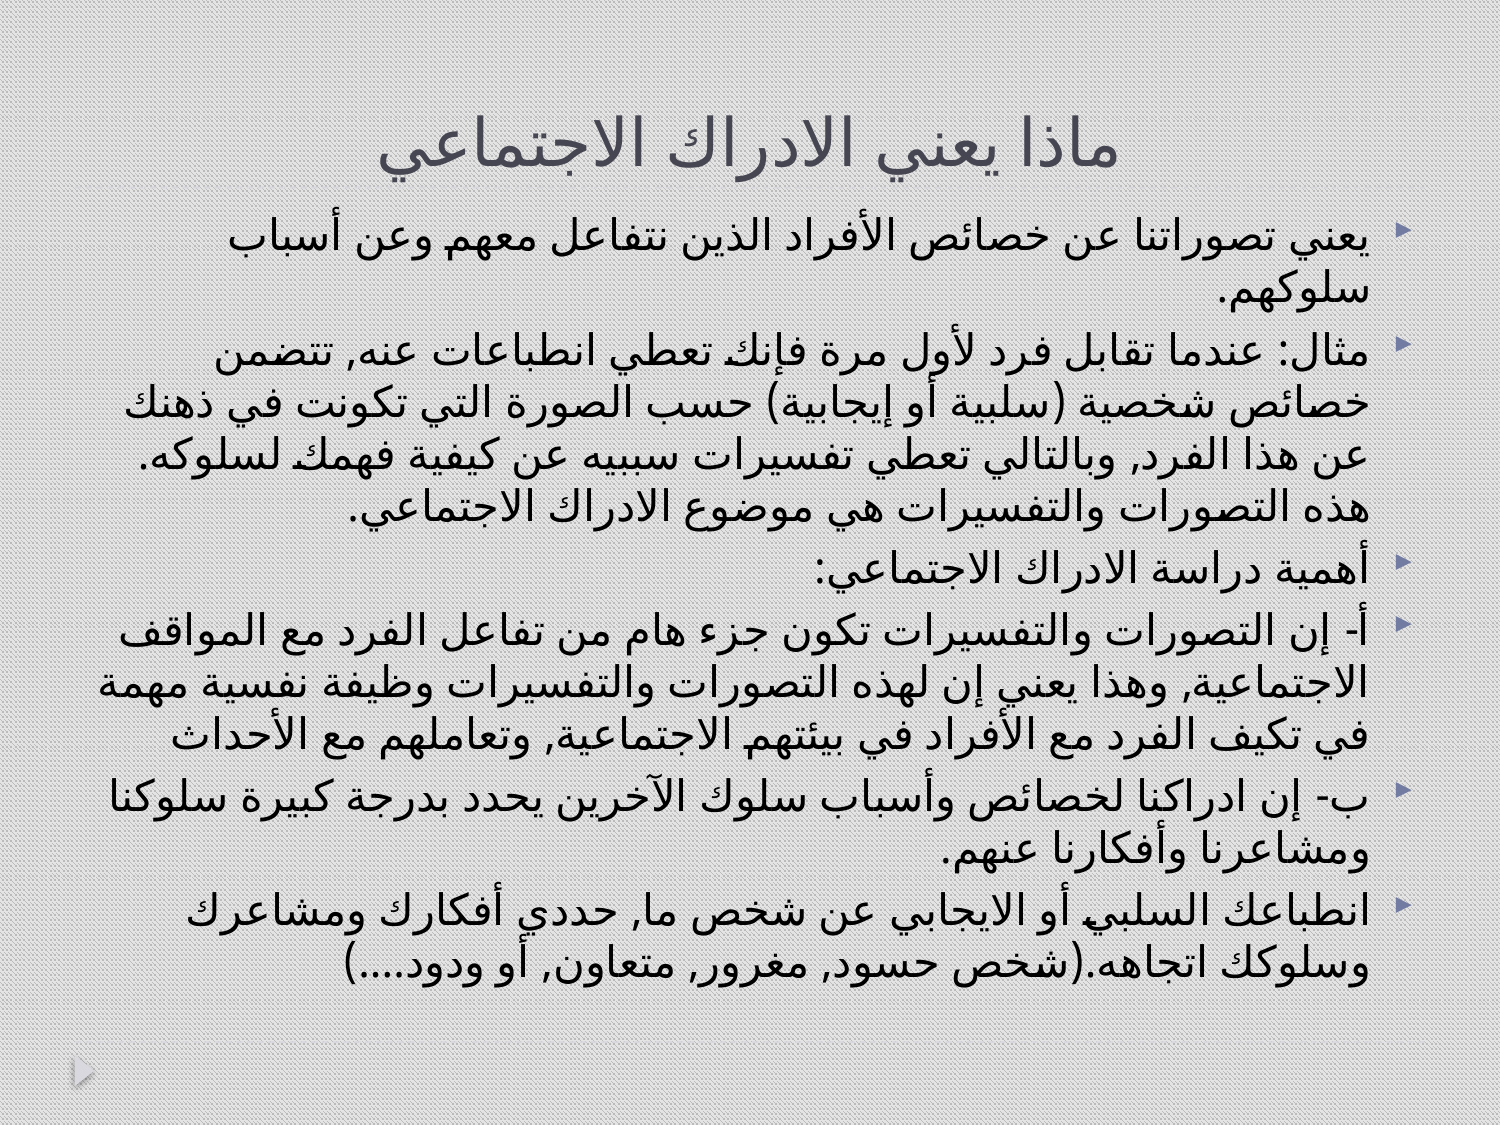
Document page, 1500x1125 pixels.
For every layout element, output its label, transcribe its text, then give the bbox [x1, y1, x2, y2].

title ماذا يعني الادراك الاجتماعي [75, 24, 1425, 188]
list يعني تصوراتنا عن خصائص الأفراد الذين نتفاعل معهم وعن أسباب سلوكهم. مثال: عندما تقابل فرد لأول مرة فإنك تعطي انطباعات عنه, تتضمن خصائص شخصية (سلبية أو إيجابية) حسب الصورة التي تكونت في ذهنك عن هذا الفرد, وبالتالي تعطي تفسيرات سببيه عن كيفية فهمك لسلوكه. هذه التصورات والتفسيرات هي موضوع الادراك الاجتماعي. أهمية دراسة الادراك الاجتماعي: أ- إن التصورات والتفسيرات تكون جزء هام من تفاعل الفرد مع المواقف الاجتماعية, وهذا يعني إن لهذه التصورات والتفسيرات وظيفة نفسية مهمة في تكيف الفرد مع الأفراد في بيئتهم الاجتماعية, وتعاملهم مع الأحداث ب- إن ادراكنا لخصائص وأسباب سلوك الآخرين يحدد بدرجة كبيرة سلوكنا ومشاعرنا وأفكارنا عنهم. انطباعك السلبي أو الايجابي عن شخص ما, حددي أفكارك ومشاعرك وسلوكك اتجاهه.(شخص حسود, مغرور, متعاون, أو ودود....) [75, 200, 1425, 1010]
